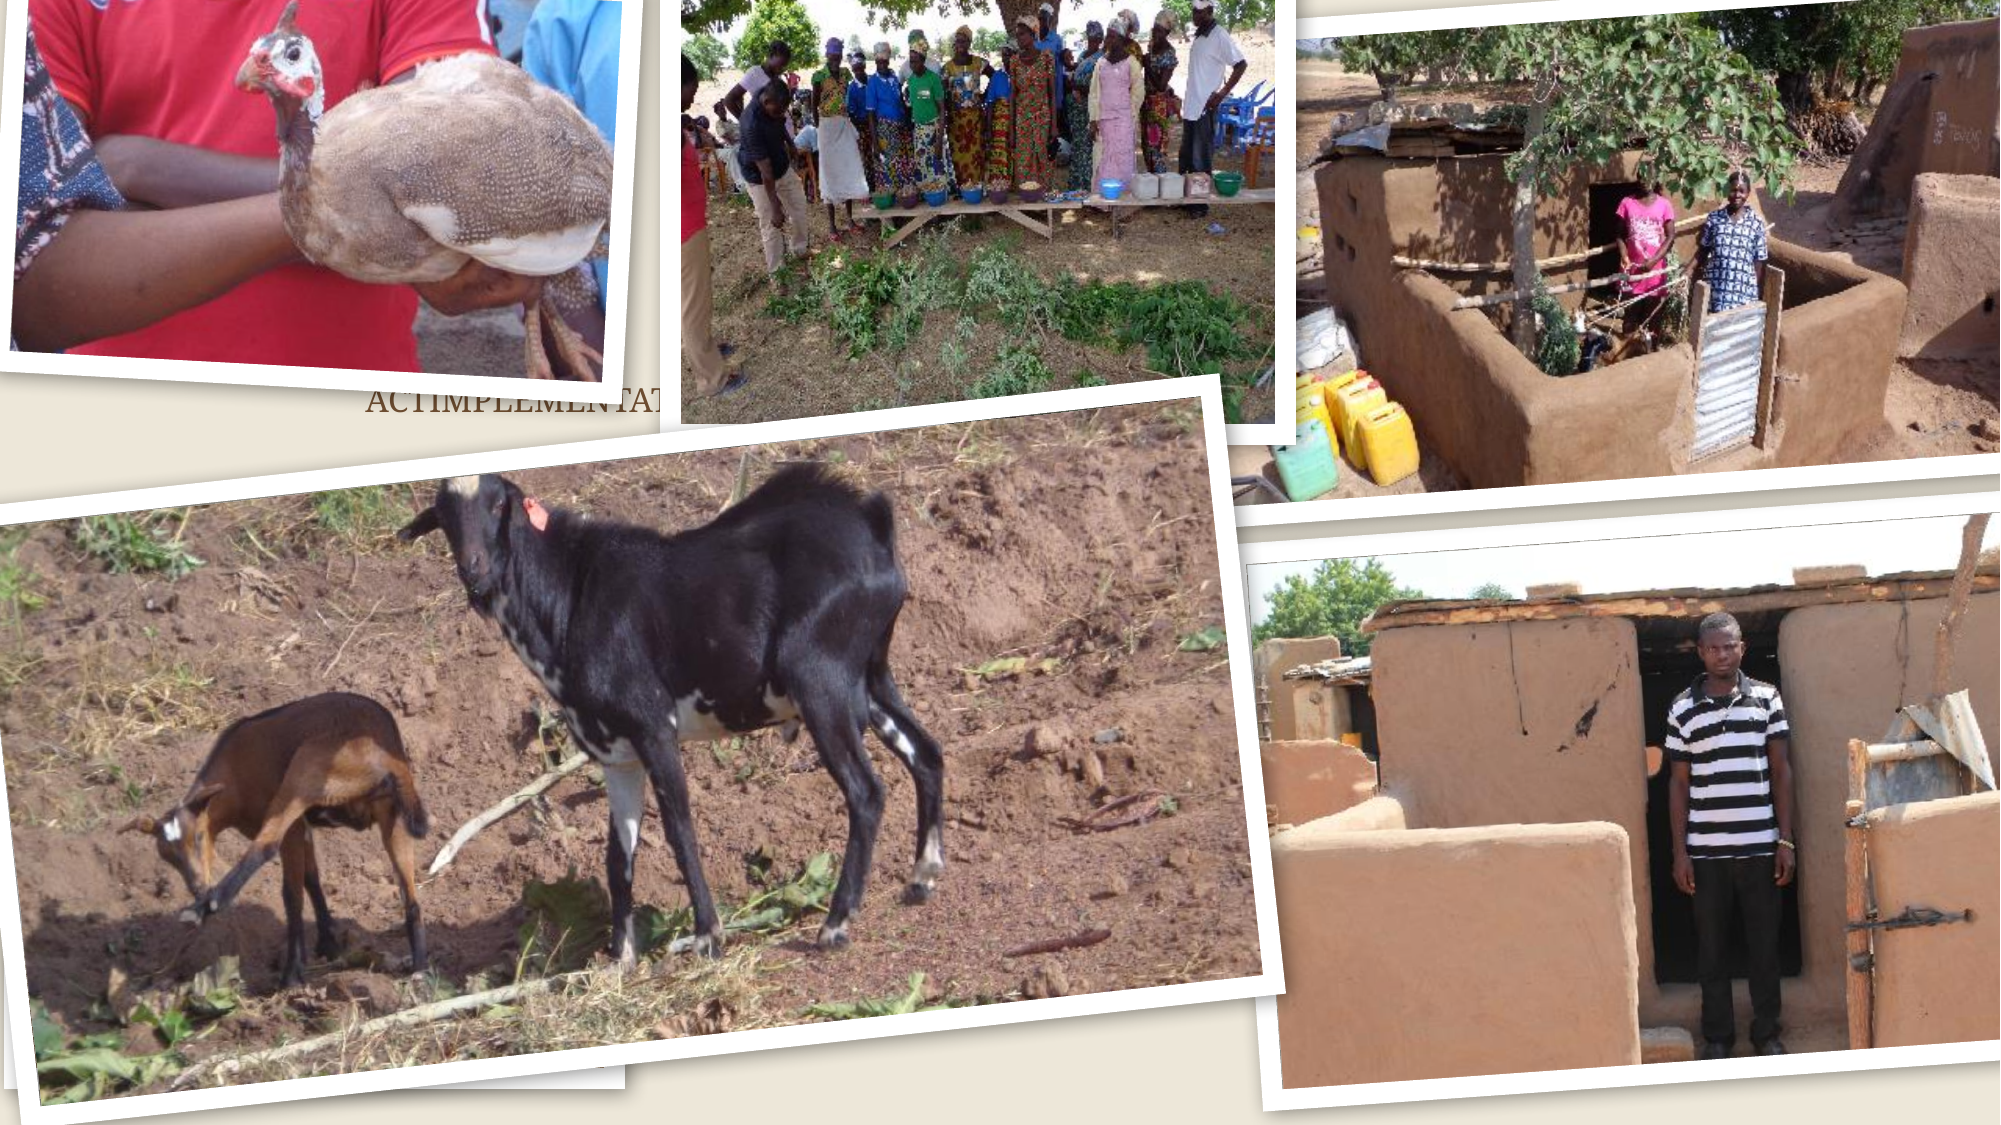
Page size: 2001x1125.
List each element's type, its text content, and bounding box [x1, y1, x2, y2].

picture [11, 0, 622, 382]
picture [0, 0, 2000, 1106]
subtitle ACTIMPLEMENTATION DUUARTER [350, 379, 650, 457]
picture [1248, 513, 2000, 1089]
